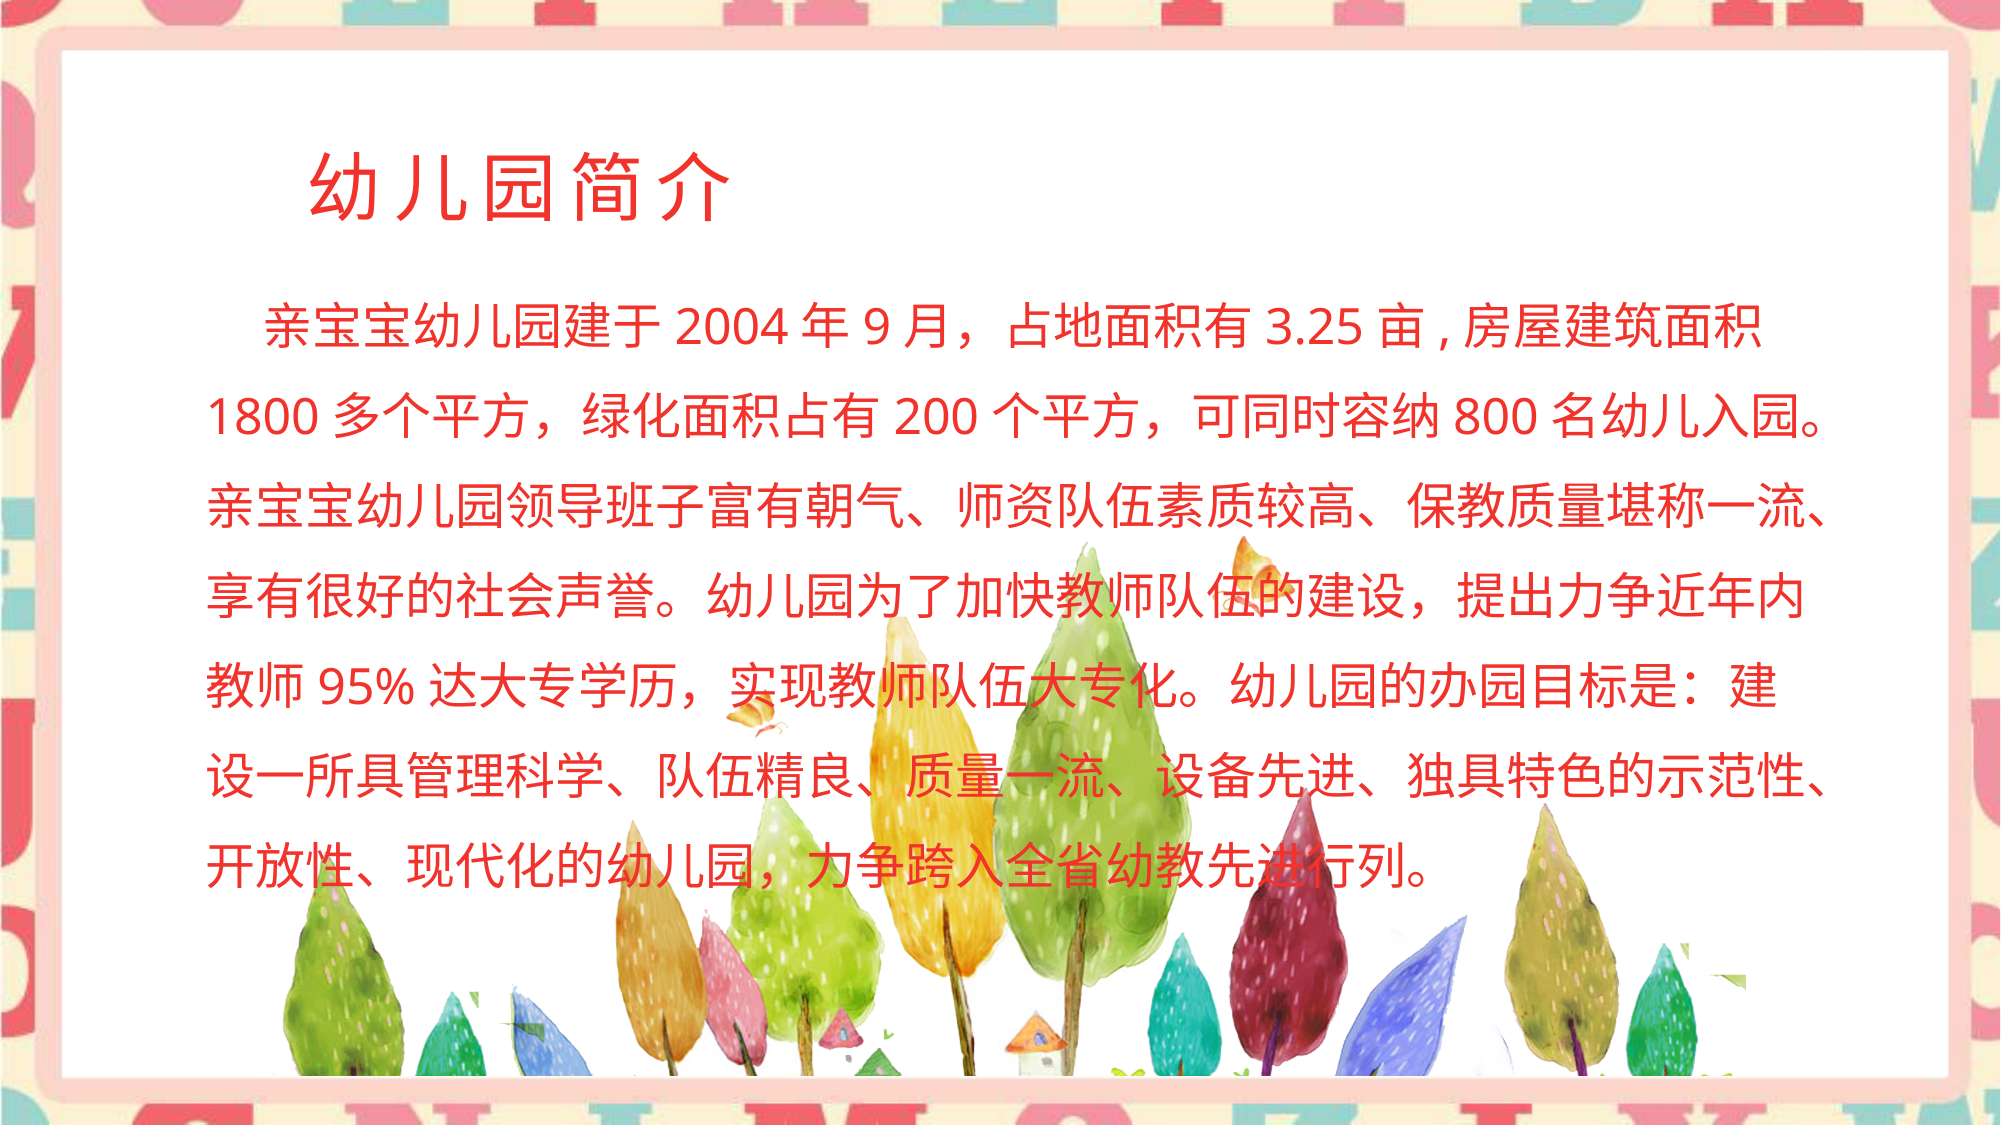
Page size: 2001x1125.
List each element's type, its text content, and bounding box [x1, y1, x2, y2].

text_box 亲宝宝幼儿园建于2004年9月，占地面积有3.25亩,房屋建筑面积1800多个平方，绿化面积占有200个平方，可同时容纳800名幼儿入园。亲宝宝幼儿园领导班子富有朝气、师资队伍素质较高、保教质量堪称一流、享有很好的社会声誉。幼儿园为了加快教师队伍的建设，提出力争近年内教师95%达大专学历，实现教师队伍大专化。幼儿园的办园目标是：建设一所具管理科学、队伍精良、质量一流、设备先进、独具特色的示范性、开放性、现代化的幼儿园，力争跨入全省幼教先进行列。 [190, 257, 1838, 992]
picture [0, 0, 2001, 1125]
text_box 幼儿园简介 [173, 132, 865, 239]
